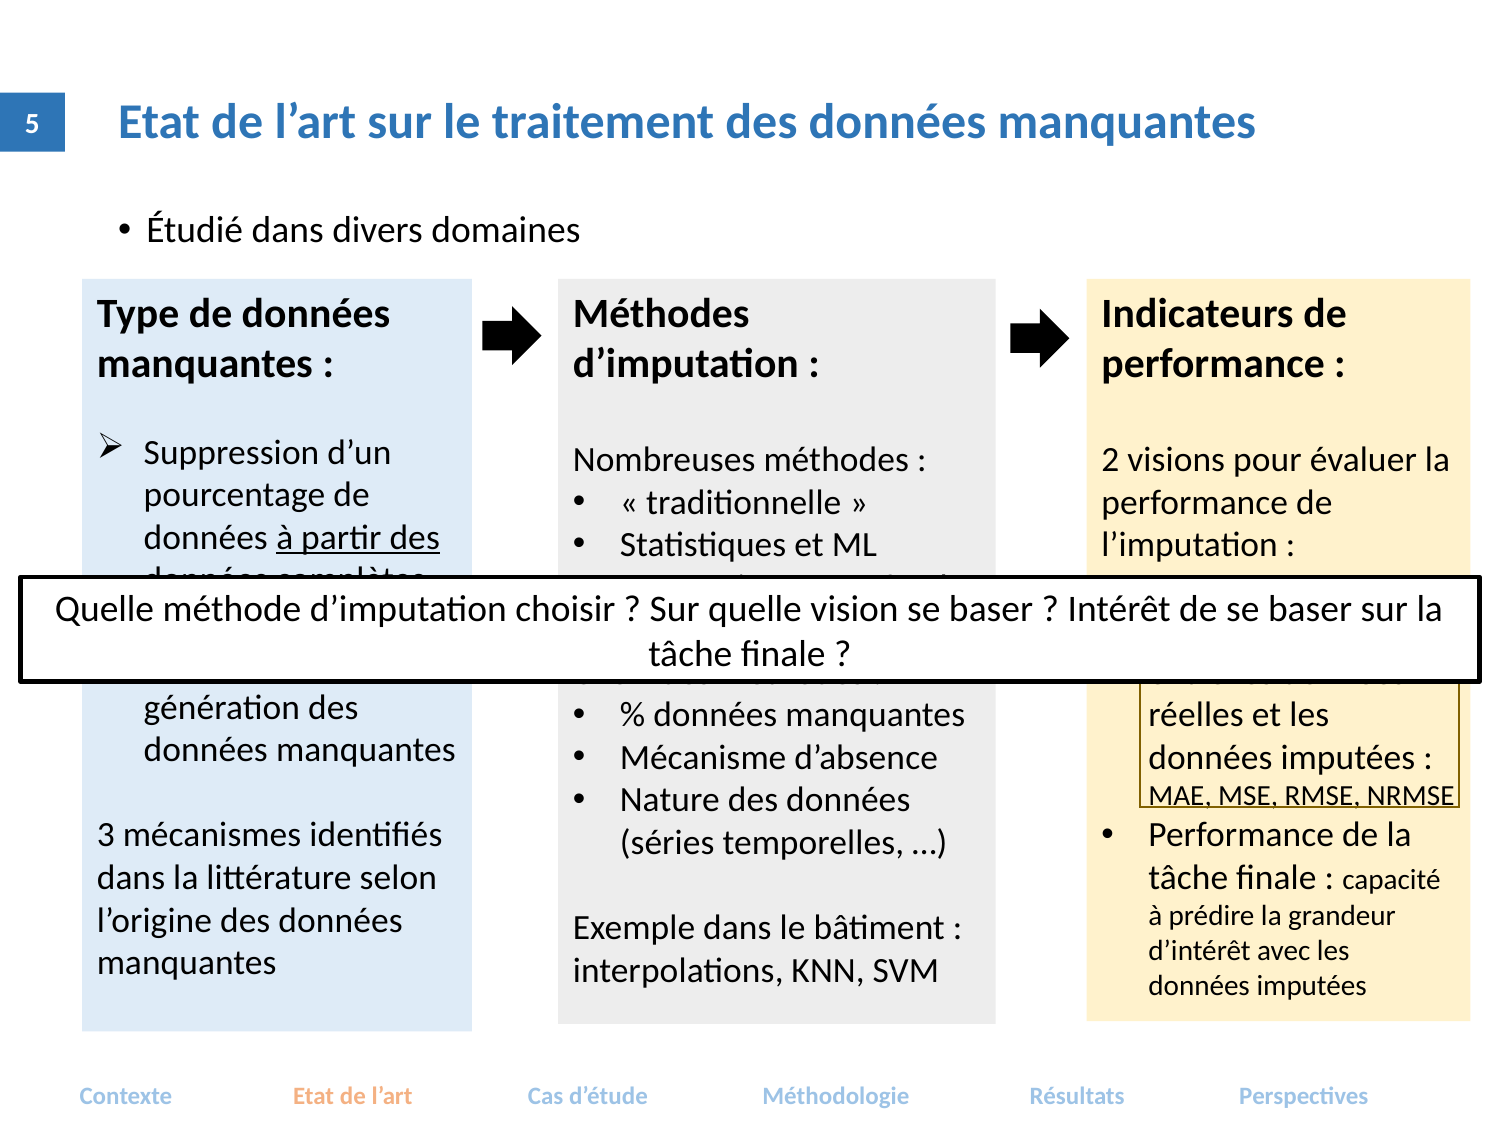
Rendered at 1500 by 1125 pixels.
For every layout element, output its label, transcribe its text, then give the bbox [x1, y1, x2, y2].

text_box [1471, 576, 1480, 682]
text_box Quelle méthode d’imputation choisir ? Sur quelle vision se baser ? Intérêt de se baser sur la tâche finale ? [20, 576, 482, 682]
list Étudié dans divers domaines [103, 202, 1397, 576]
text_box Contexte Etat de l’art Cas d’étude Méthodologie Résultats Perspectives [64, 1072, 1436, 1117]
slide_number 5 [0, 92, 65, 152]
list Étudié dans divers domaines [103, 682, 1397, 1072]
title Etat de l’art sur le traitement des données manquantes [103, 59, 1397, 185]
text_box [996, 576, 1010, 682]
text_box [482, 278, 996, 1047]
text_box Type de données manquantes : Suppression d’un pourcentage de données à partir des données complètes suivant un des mécanismes de génération des données manquantes 3 mécanismes identifiés dans la littérature selon l’origine des données manquantes [82, 682, 472, 1032]
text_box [1010, 278, 1471, 1029]
text_box Type de données manquantes : Suppression d’un pourcentage de données à partir des données complètes suivant un des mécanismes de génération des données manquantes 3 mécanismes identifiés dans la littérature selon l’origine des données manquantes [82, 278, 472, 576]
